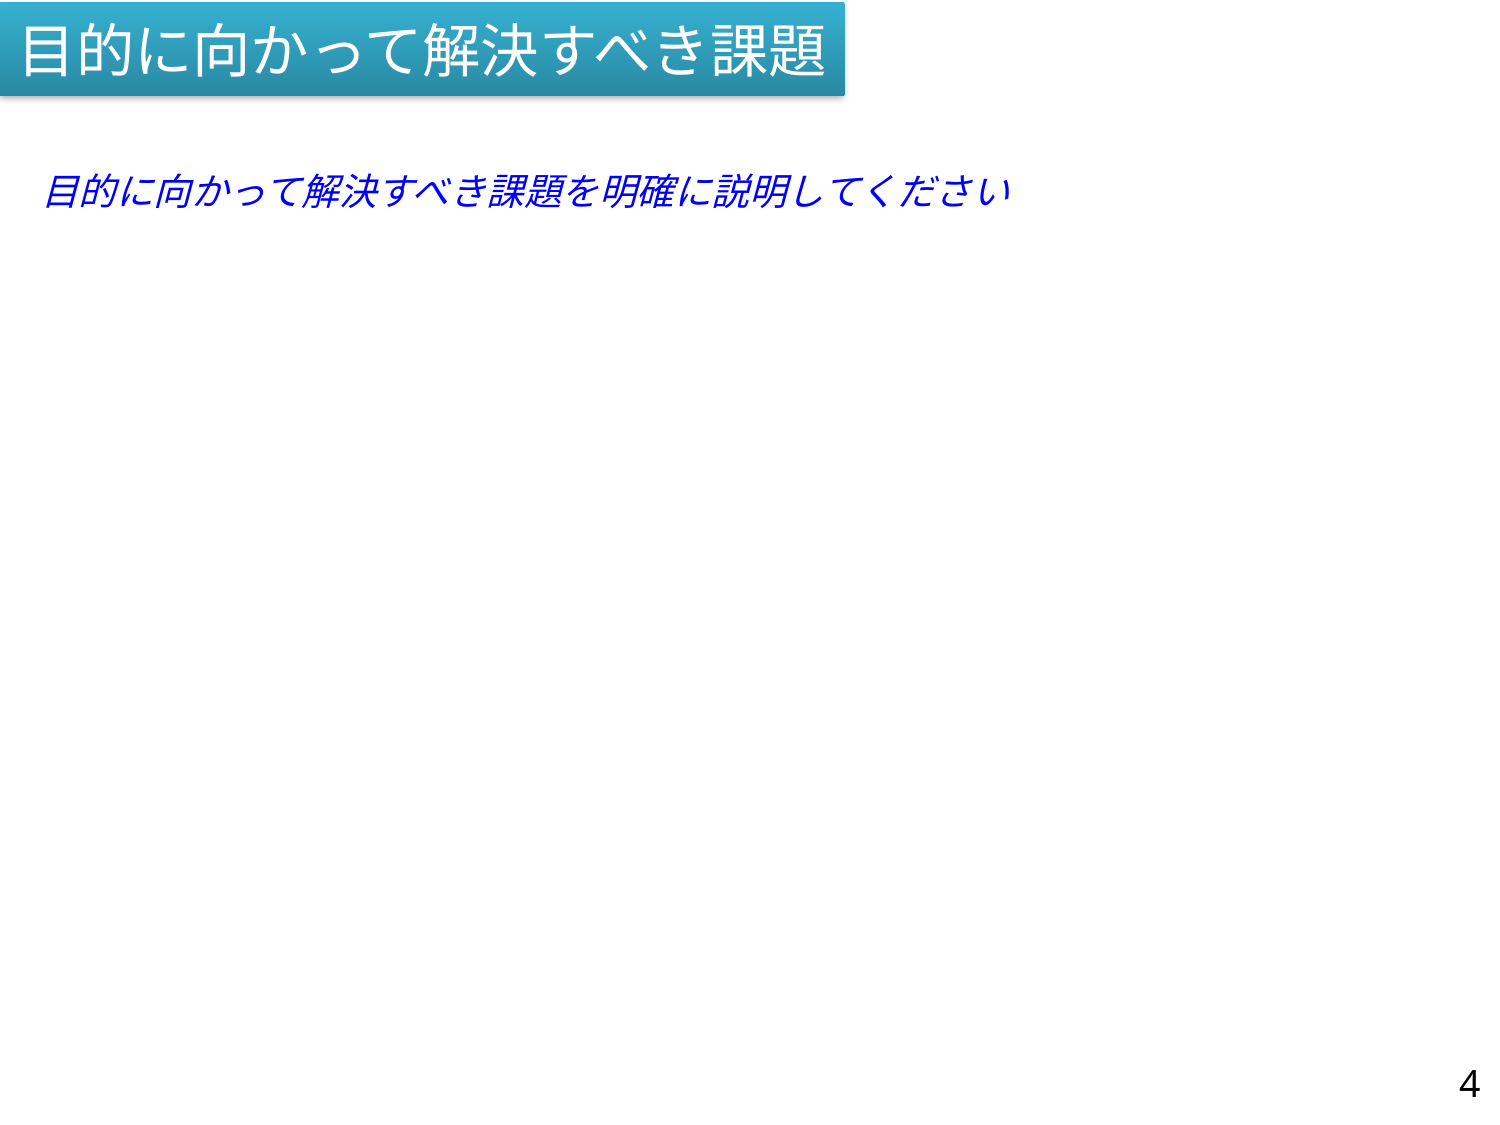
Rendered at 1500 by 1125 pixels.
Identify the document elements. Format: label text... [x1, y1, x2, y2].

title 目的に向かって解決すべき課題 [0, 2, 845, 96]
text_box 目的に向かって解決すべき課題を明確に説明してください [26, 160, 1025, 221]
text_box 4 [1393, 1066, 1481, 1105]
